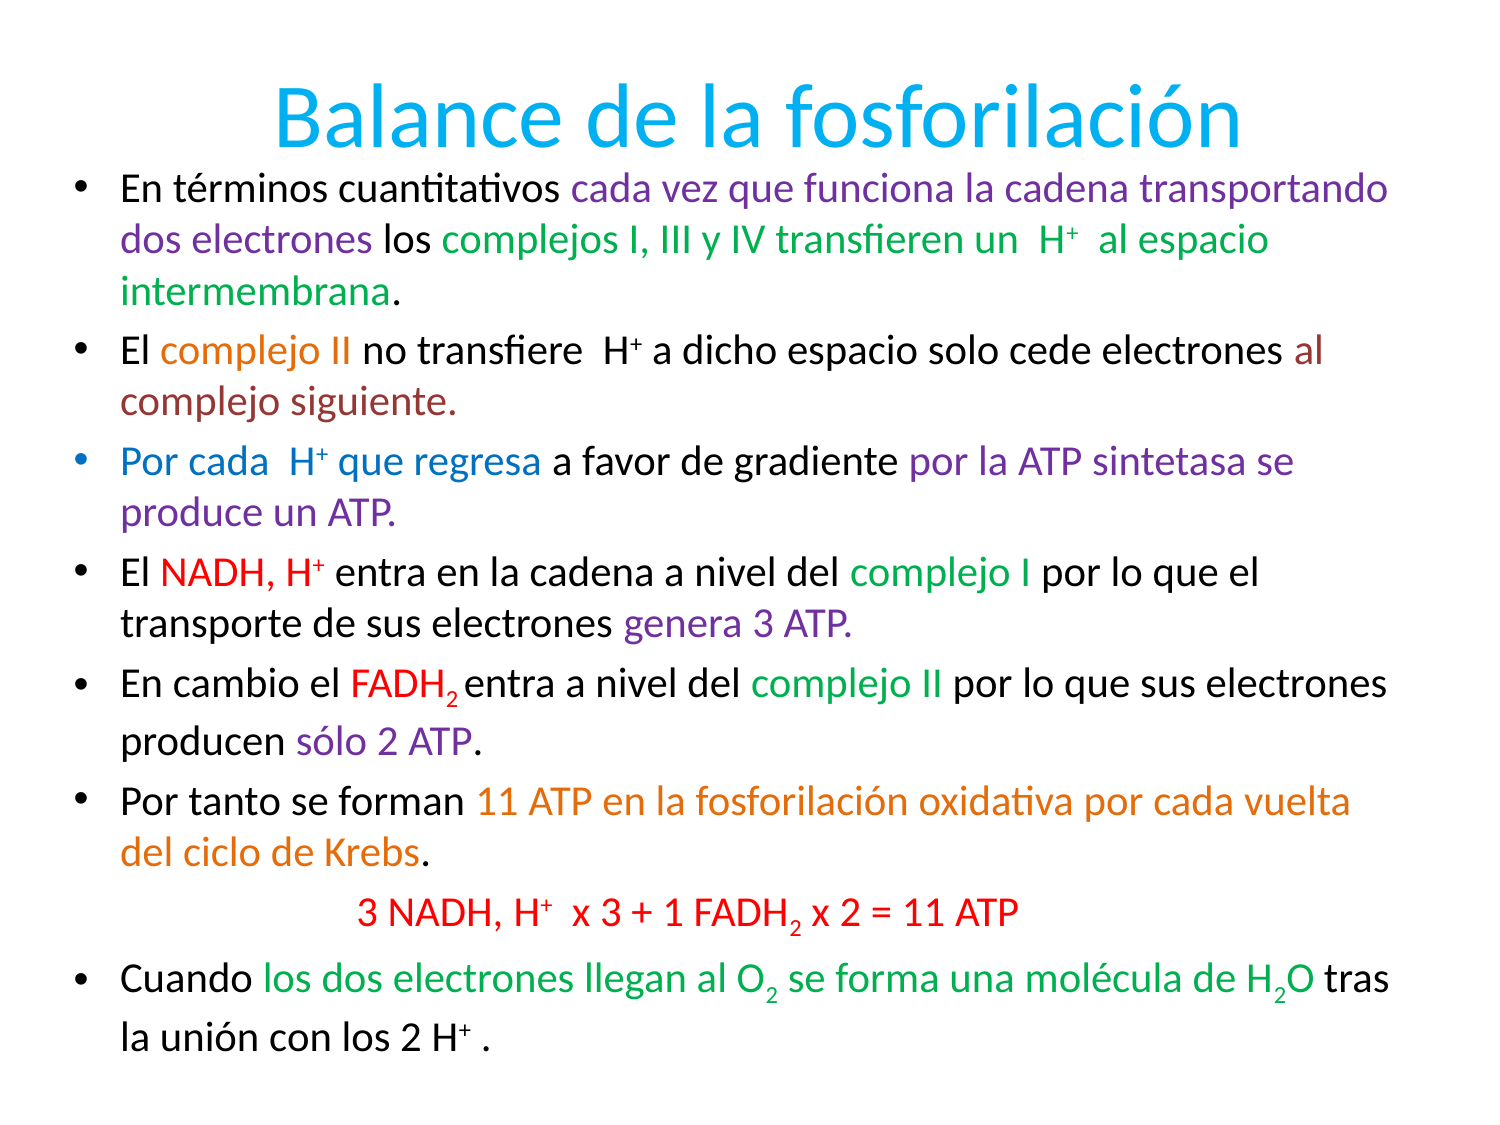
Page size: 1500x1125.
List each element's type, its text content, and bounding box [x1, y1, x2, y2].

list En términos cuantitativos cada vez que funciona la cadena transportando dos electrones los complejos I, III y IV transfieren un H+ al espacio intermembrana. El complejo II no transfiere H+ a dicho espacio solo cede electrones al complejo siguiente. Por cada H+ que regresa a favor de gradiente por la ATP sintetasa se produce un ATP. El NADH, H+ entra en la cadena a nivel del complejo I por lo que el transporte de sus electrones genera 3 ATP. En cambio el FADH2 entra a nivel del complejo II por lo que sus electrones producen sólo 2 ATP. Por tanto se forman 11 ATP en la fosforilación oxidativa por cada vuelta del ciclo de Krebs. 3 NADH, H+ x 3 + 1 FADH2 x 2 = 11 ATP Cuando los dos electrones llegan al O2 se forma una molécula de H2O tras la unión con los 2 H+ . [58, 152, 1425, 1079]
title Balance de la fosforilación [93, 45, 1425, 152]
